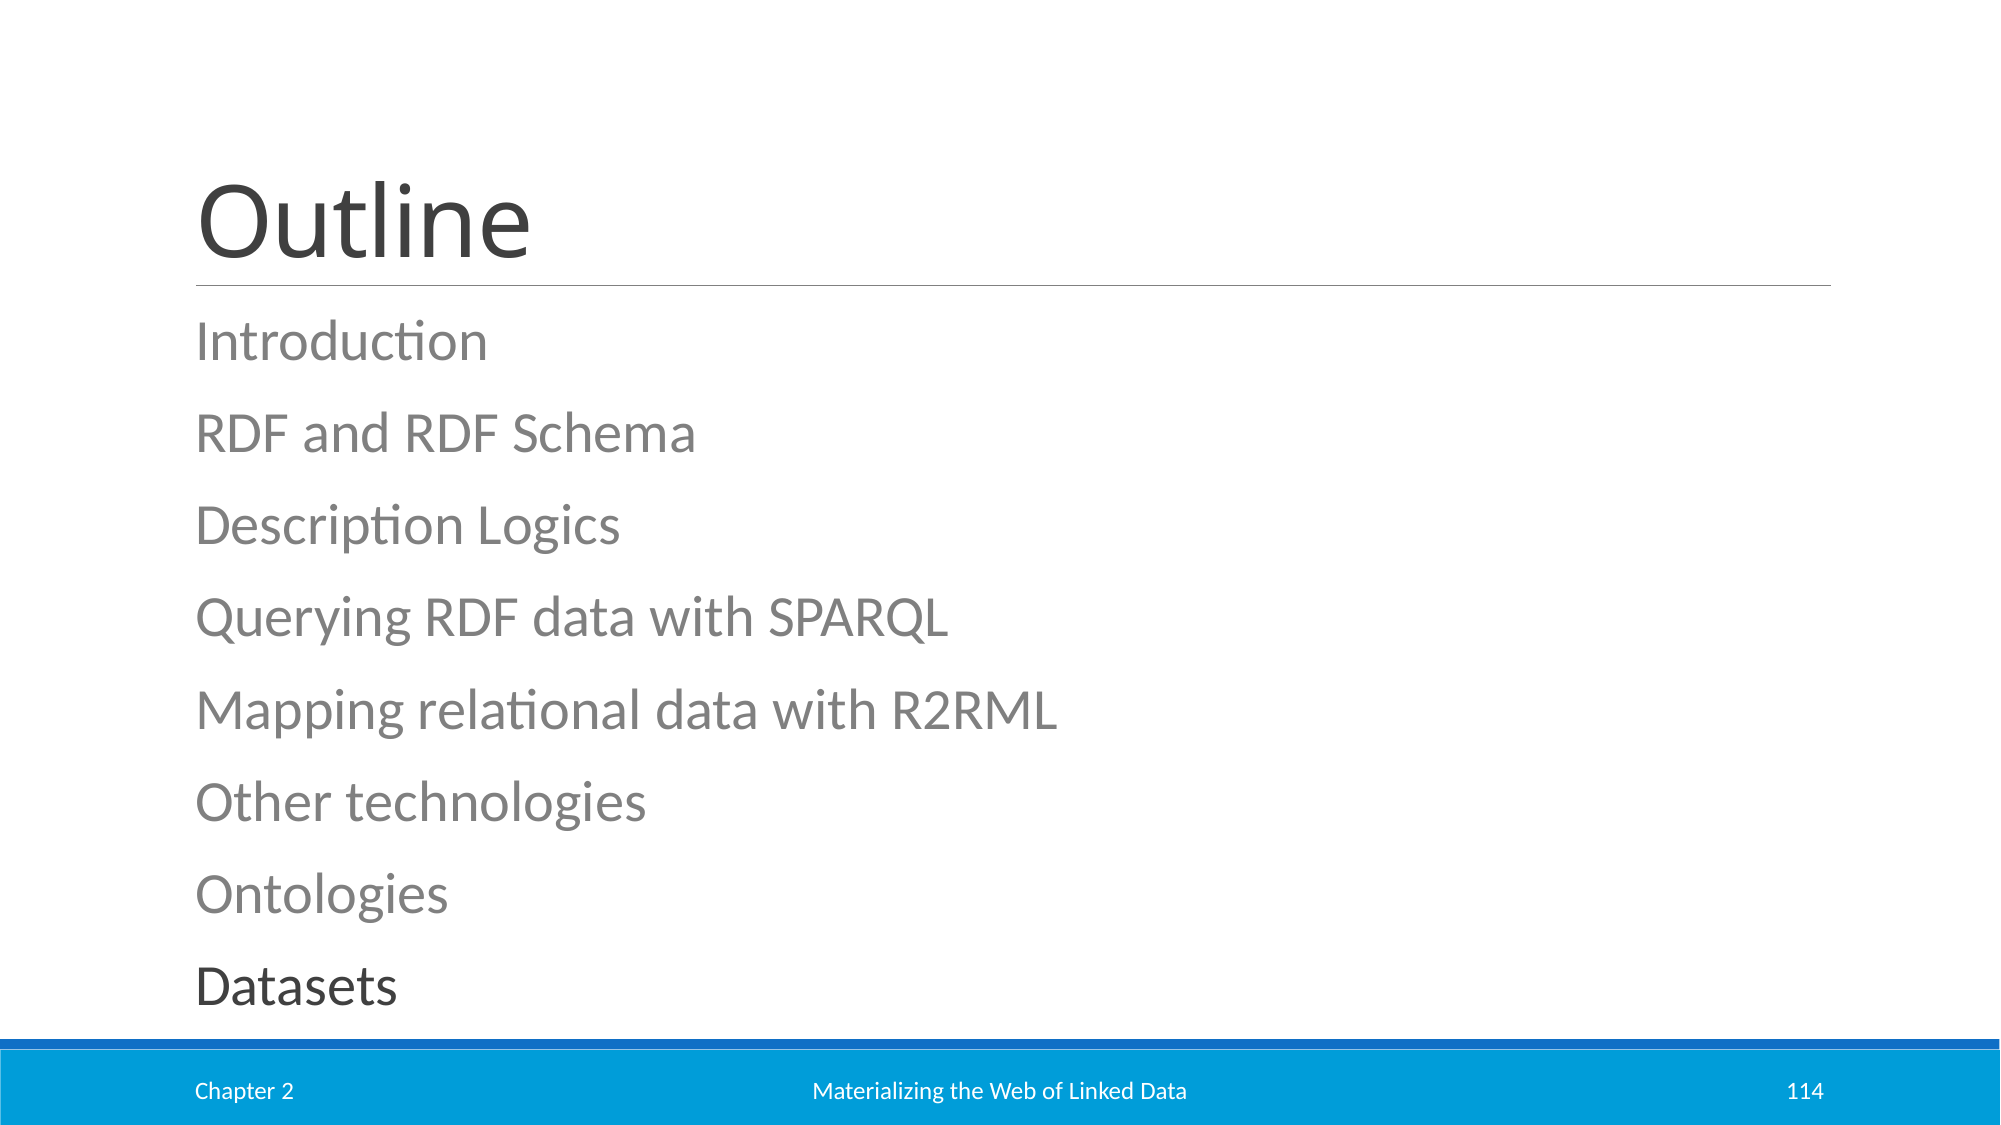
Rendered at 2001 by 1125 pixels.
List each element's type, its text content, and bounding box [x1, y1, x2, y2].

title Outline [180, 47, 1830, 285]
slide_number 114 [1624, 1059, 1840, 1120]
list Introduction RDF and RDF Schema Description Logics Querying RDF data with SPARQL Mapping relational data with R2RML Other technologies Ontologies Datasets [180, 302, 1830, 963]
footer Materializing the Web of Linked Data [604, 1059, 1396, 1120]
slide_number Chapter 2 [180, 1059, 586, 1120]
